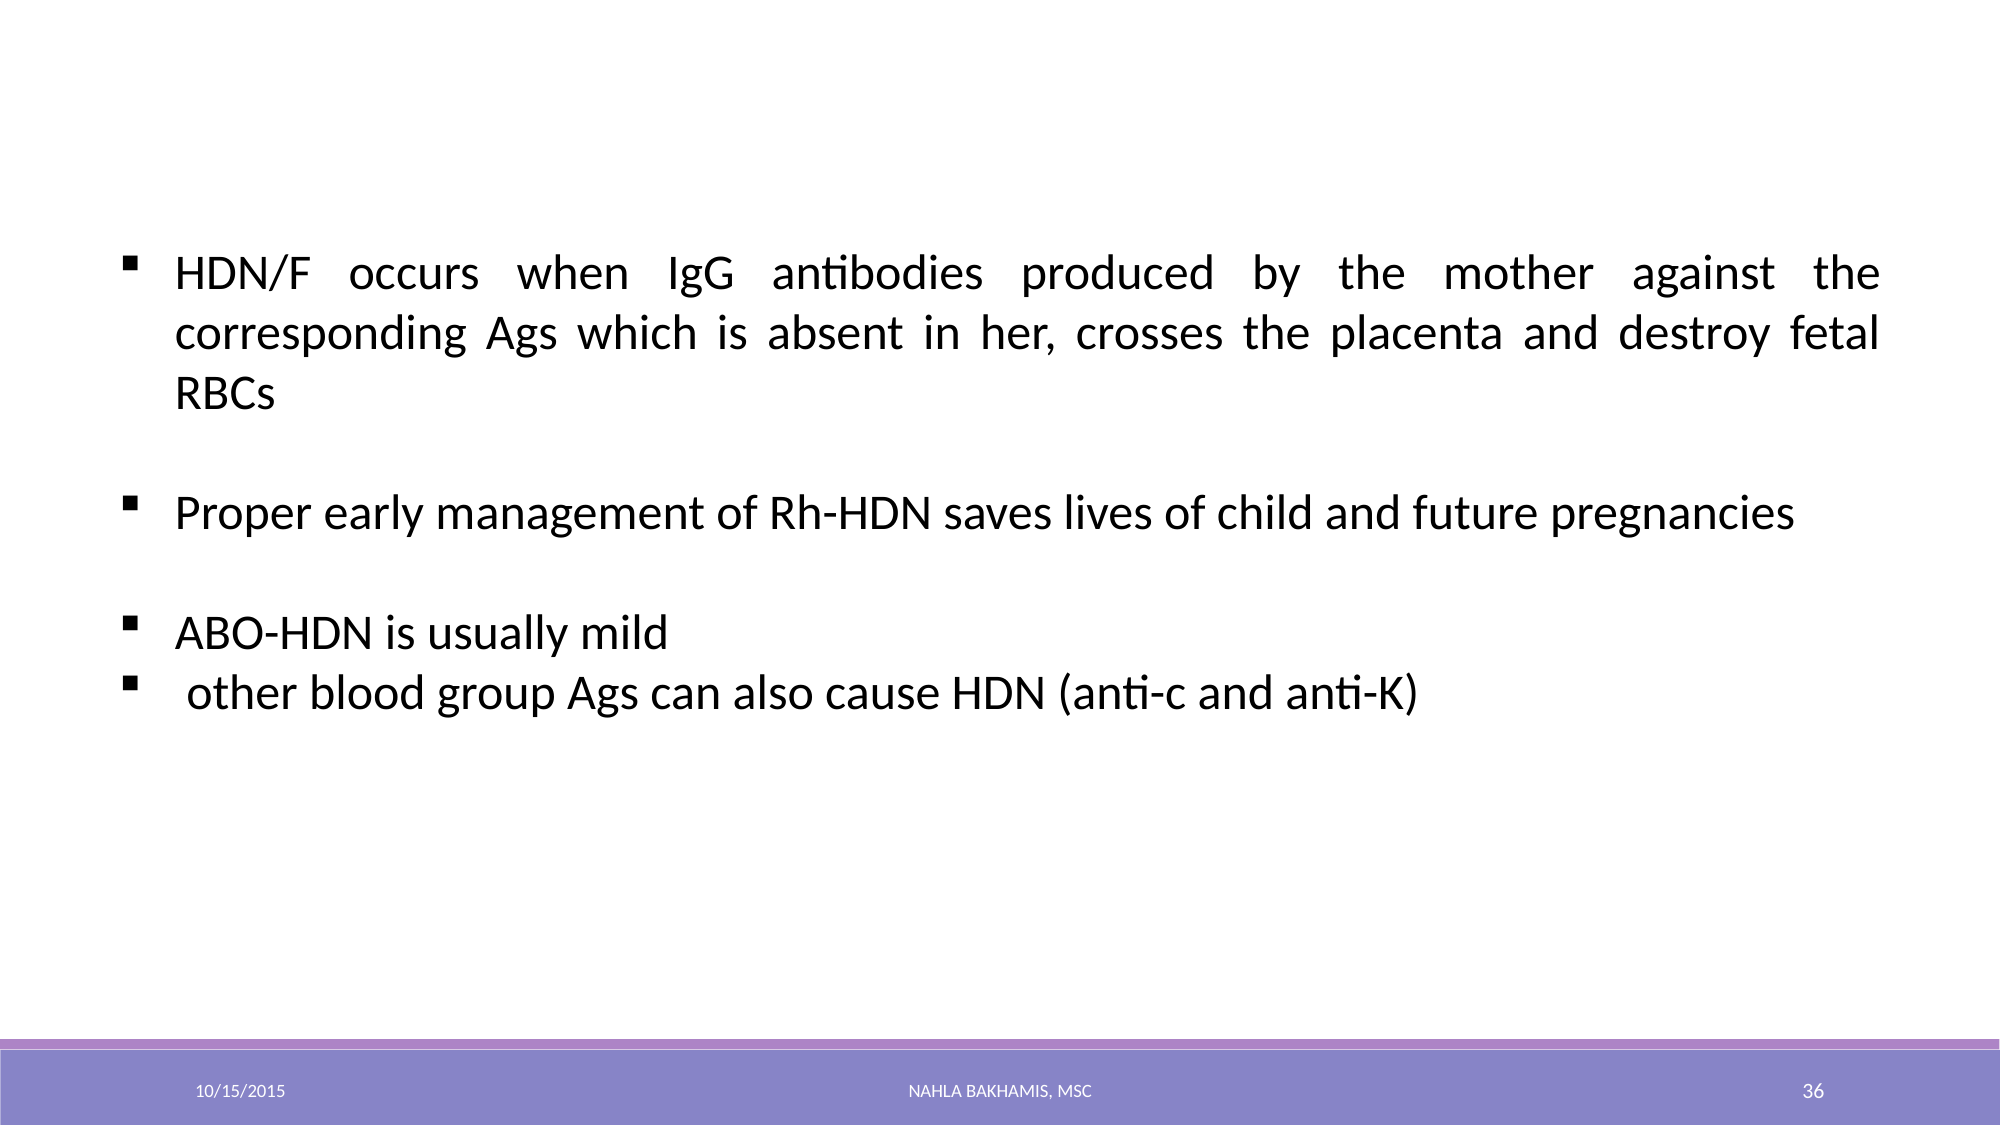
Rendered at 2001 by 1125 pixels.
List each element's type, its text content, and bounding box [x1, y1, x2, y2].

slide_number 36 [1624, 1059, 1840, 1120]
footer NAHLA BAKHAMIS, MSc [604, 1059, 1396, 1120]
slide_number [180, 1059, 586, 1120]
text_box HDN/F occurs when IgG antibodies produced by the mother against the corresponding Ags which is absent in her, crosses the placenta and destroy fetal RBCs Proper early management of Rh-HDN saves lives of child and future pregnancies ABO-HDN is usually mild other blood group Ags can also cause HDN (anti-c and anti-K) [103, 232, 1897, 728]
